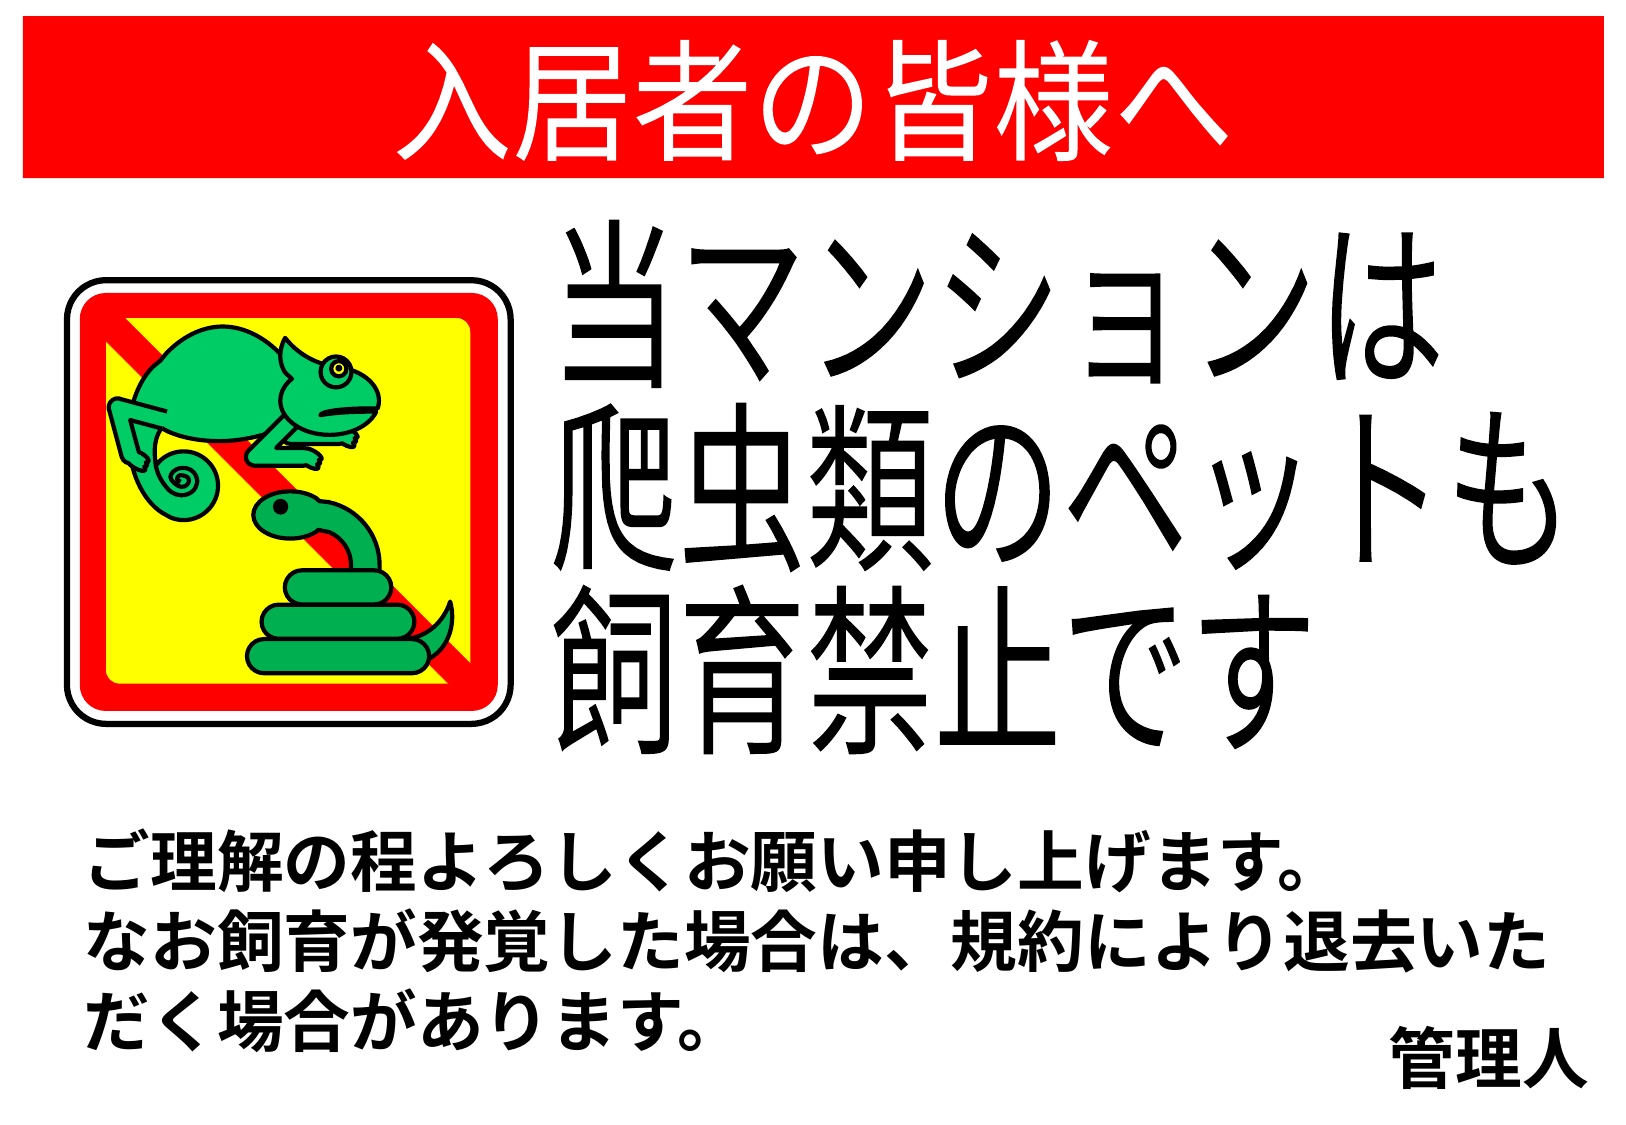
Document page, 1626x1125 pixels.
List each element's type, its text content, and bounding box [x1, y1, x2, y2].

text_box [66, 279, 511, 725]
text_box [21, 14, 1606, 180]
text_box 管理人 [566, 1009, 1604, 1105]
text_box ご理解の程よろしくお願い申し上げます。 なお飼育が発覚した場合は、規約により退去いただく場合があります。 [68, 812, 1569, 1068]
